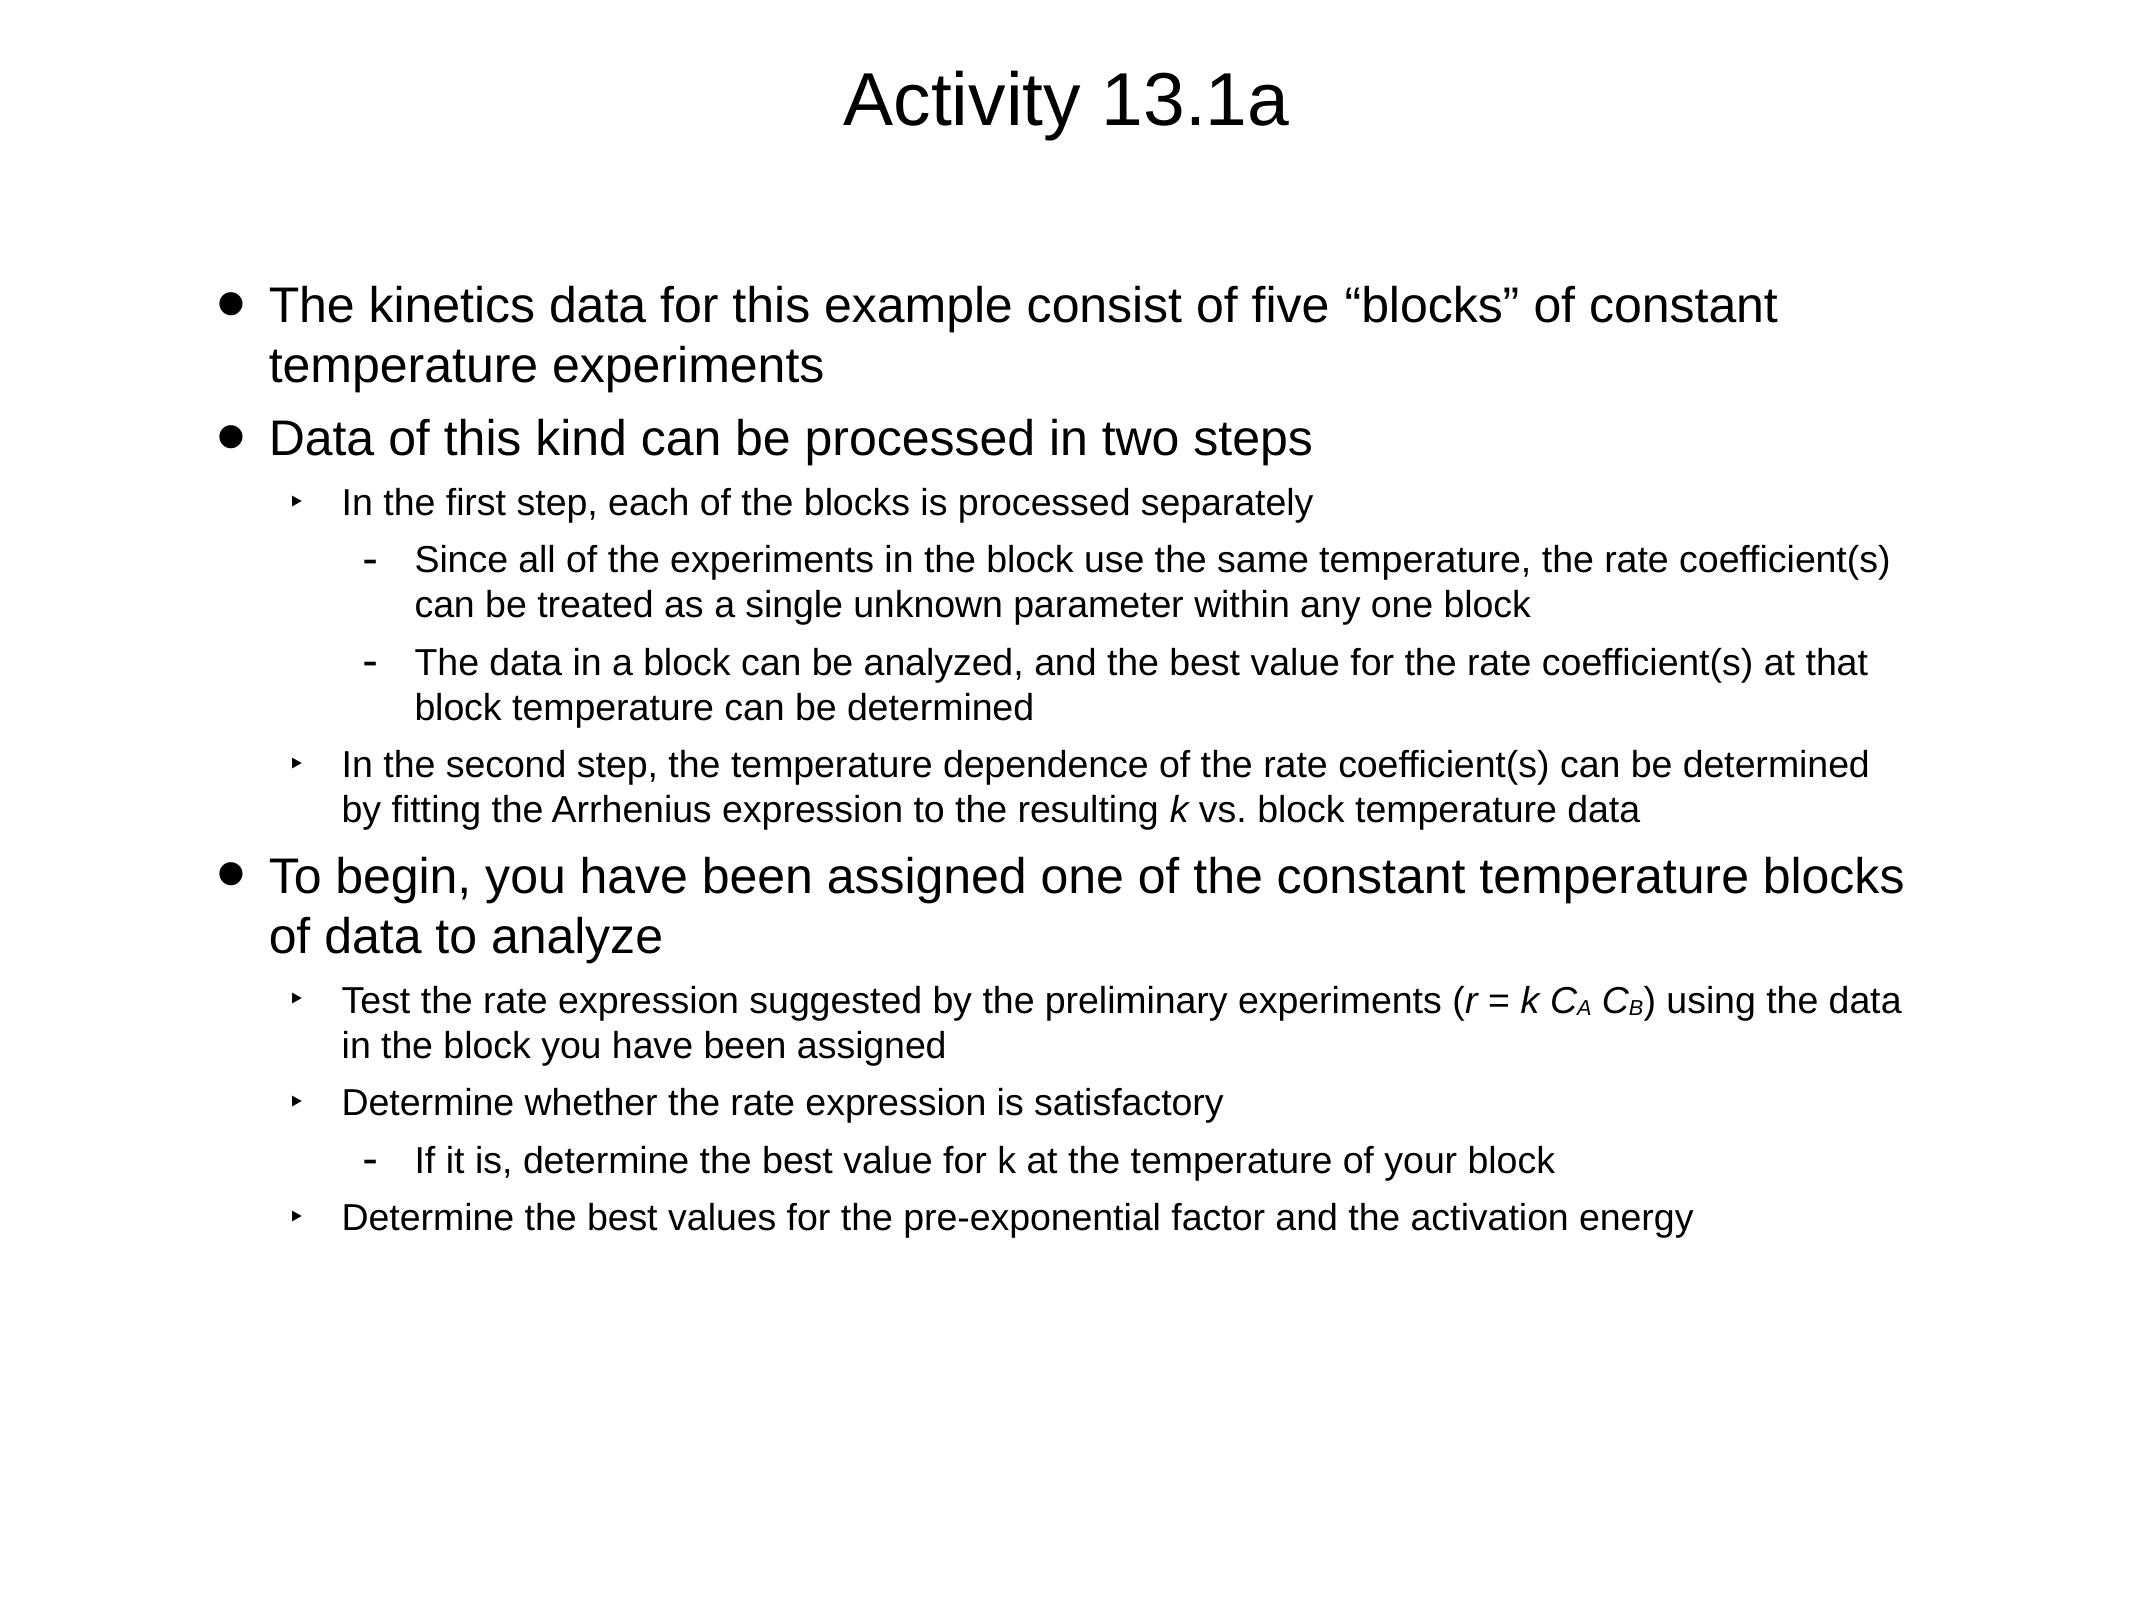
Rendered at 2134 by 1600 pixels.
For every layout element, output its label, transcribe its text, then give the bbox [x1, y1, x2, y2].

title Activity 13.1a [208, 41, 1925, 250]
list The kinetics data for this example consist of five “blocks” of constant temperature experiments Data of this kind can be processed in two steps In the first step, each of the blocks is processed separately Since all of the experiments in the block use the same temperature, the rate coefficient(s) can be treated as a single unknown parameter within any one block The data in a block can be analyzed, and the best value for the rate coefficient(s) at that block temperature can be determined In the second step, the temperature dependence of the rate coefficient(s) can be determined by fitting the Arrhenius expression to the resulting k vs. block temperature data To begin, you have been assigned one of the constant temperature blocks of data to analyze Test the rate expression suggested by the preliminary experiments (r = k CA CB) using the data in the block you have been assigned Determine whether the rate expression is satisfactory If it is, determine the best value for k at the temperature of your block Determine the best values for the pre-exponential factor and the activation energy [208, 264, 1925, 1463]
